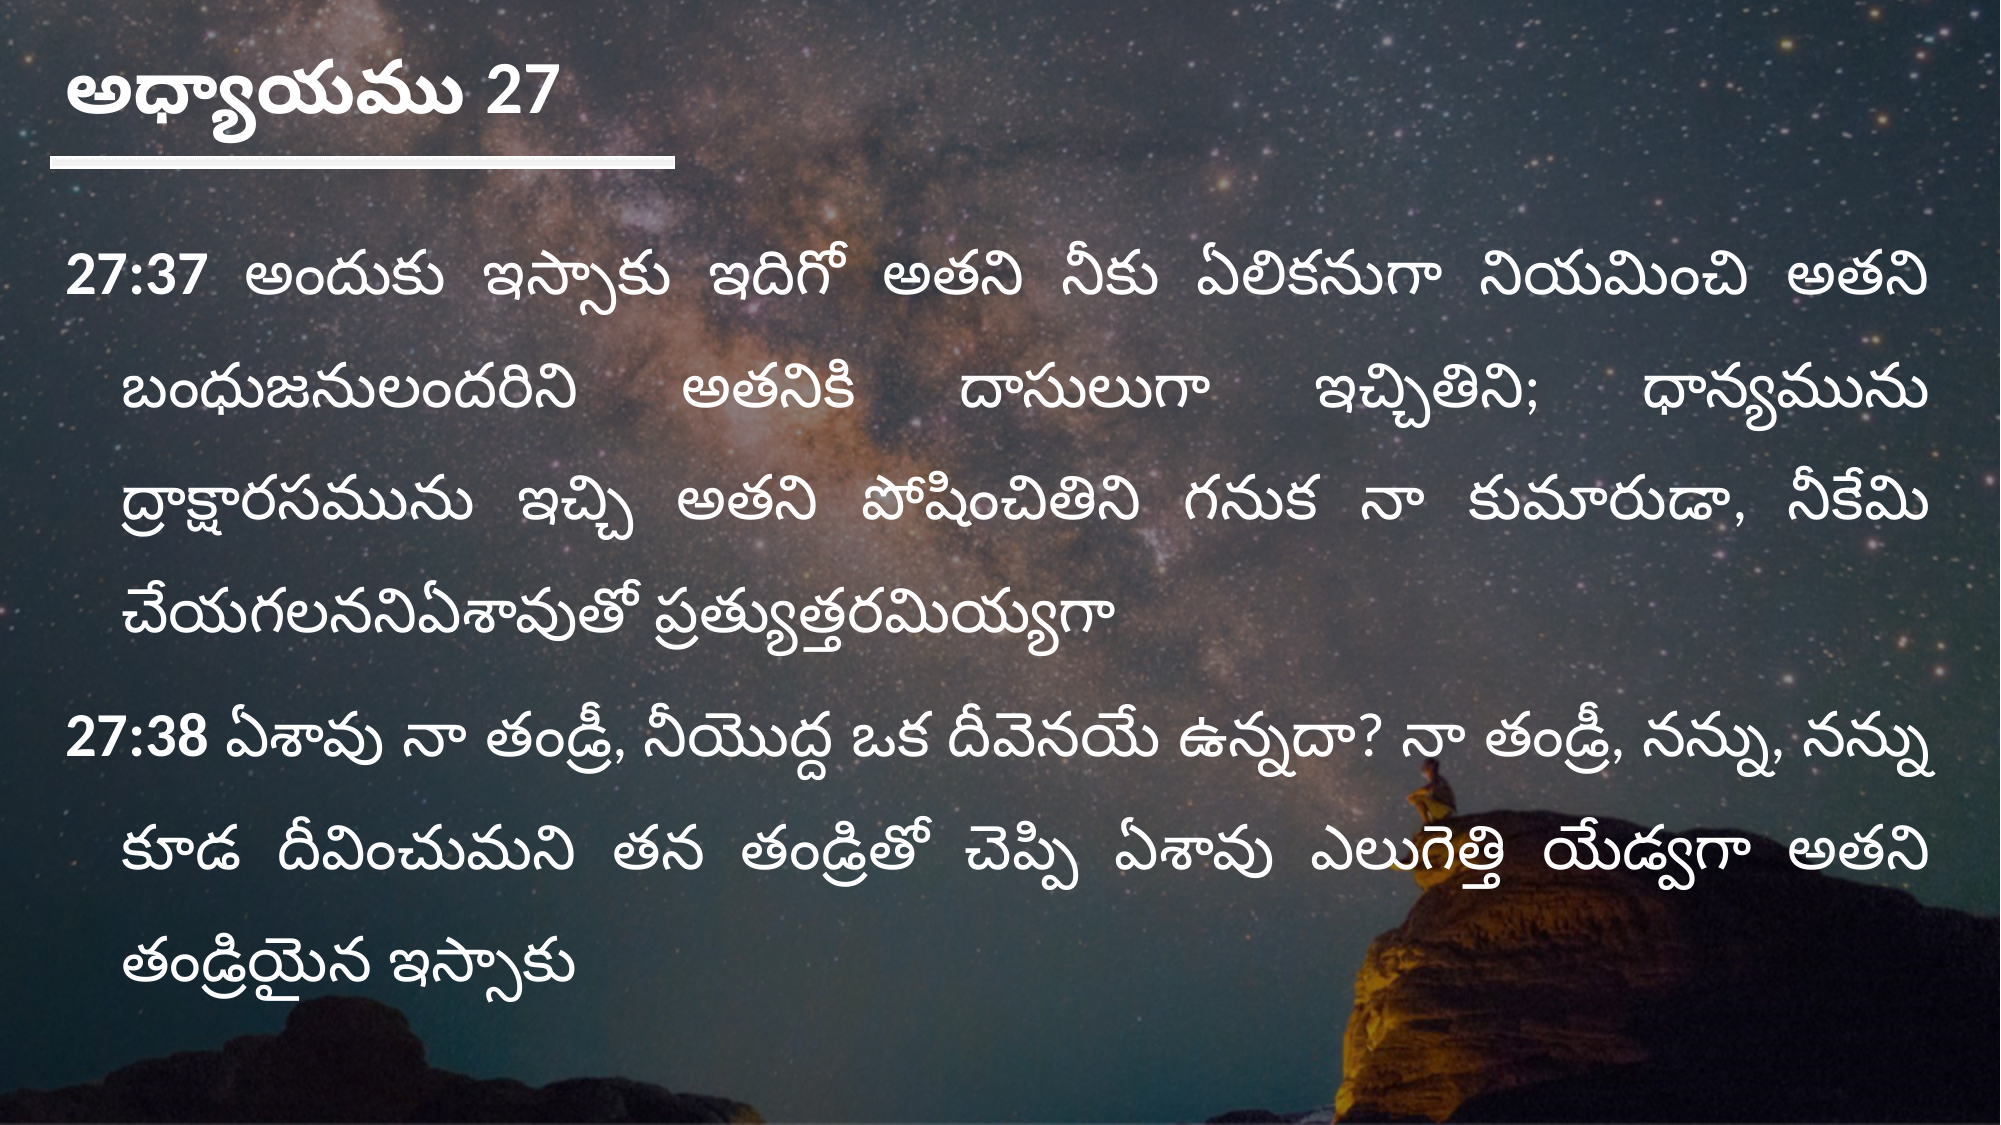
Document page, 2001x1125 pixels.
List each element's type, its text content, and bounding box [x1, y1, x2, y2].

list 27:37 అందుకు ఇస్సాకు ఇదిగో అతని నీకు ఏలికనుగా నియమించి అతని బంధుజనులందరిని అతనికి దాసులుగా ఇచ్చితిని; ధాన్యమును ద్రాక్షారసమును ఇచ్చి అతని పోషించితిని గనుక నా కుమారుడా, నీకేమి చేయగలననిఏశావుతో ప్రత్యుత్తరమియ్యగా 27:38 ఏశావు నా తండ్రీ, నీయొద్ద ఒక దీవెనయే ఉన్నదా? నా తండ్రీ, నన్ను, నన్ను కూడ దీవించుమని తన తండ్రితో చెప్పి ఏశావు ఎలుగెత్తి యేడ్వగా అతని తండ్రియైన ఇస్సాకు [50, 187, 1946, 1063]
picture [0, 0, 2000, 1125]
title అధ్యాయము 27 [50, 0, 1925, 167]
